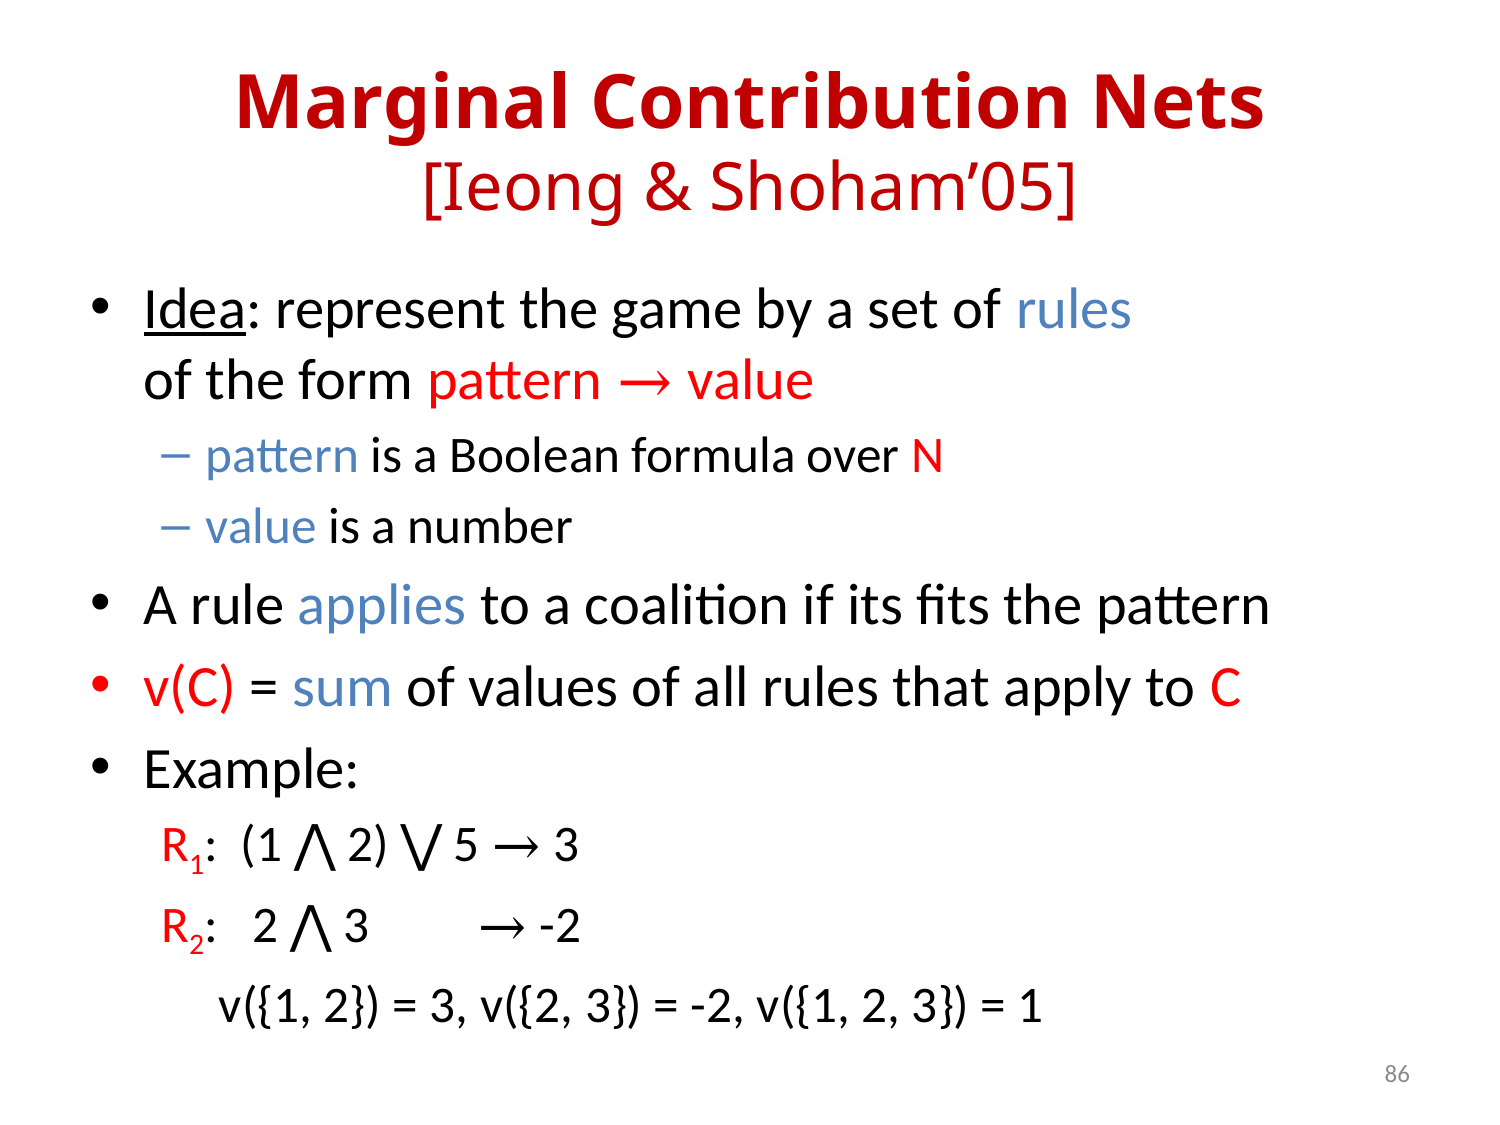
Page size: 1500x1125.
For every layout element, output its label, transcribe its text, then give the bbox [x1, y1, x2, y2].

slide_number 86 [1074, 1042, 1425, 1103]
title Marginal Contribution Nets [Ieong & Shoham’05] [159, 45, 1341, 233]
list Idea: represent the game by a set of rules of the form pattern → value pattern is a Boolean formula over N value is a number A rule applies to a coalition if its fits the pattern v(C) = sum of values of all rules that apply to C Example: R1: (1 ⋀ 2) ⋁ 5 → 3 R2: 2 ⋀ 3 → -2 v({1, 2}) = 3, v({2, 3}) = -2, v({1, 2, 3}) = 1 [75, 262, 1447, 1047]
